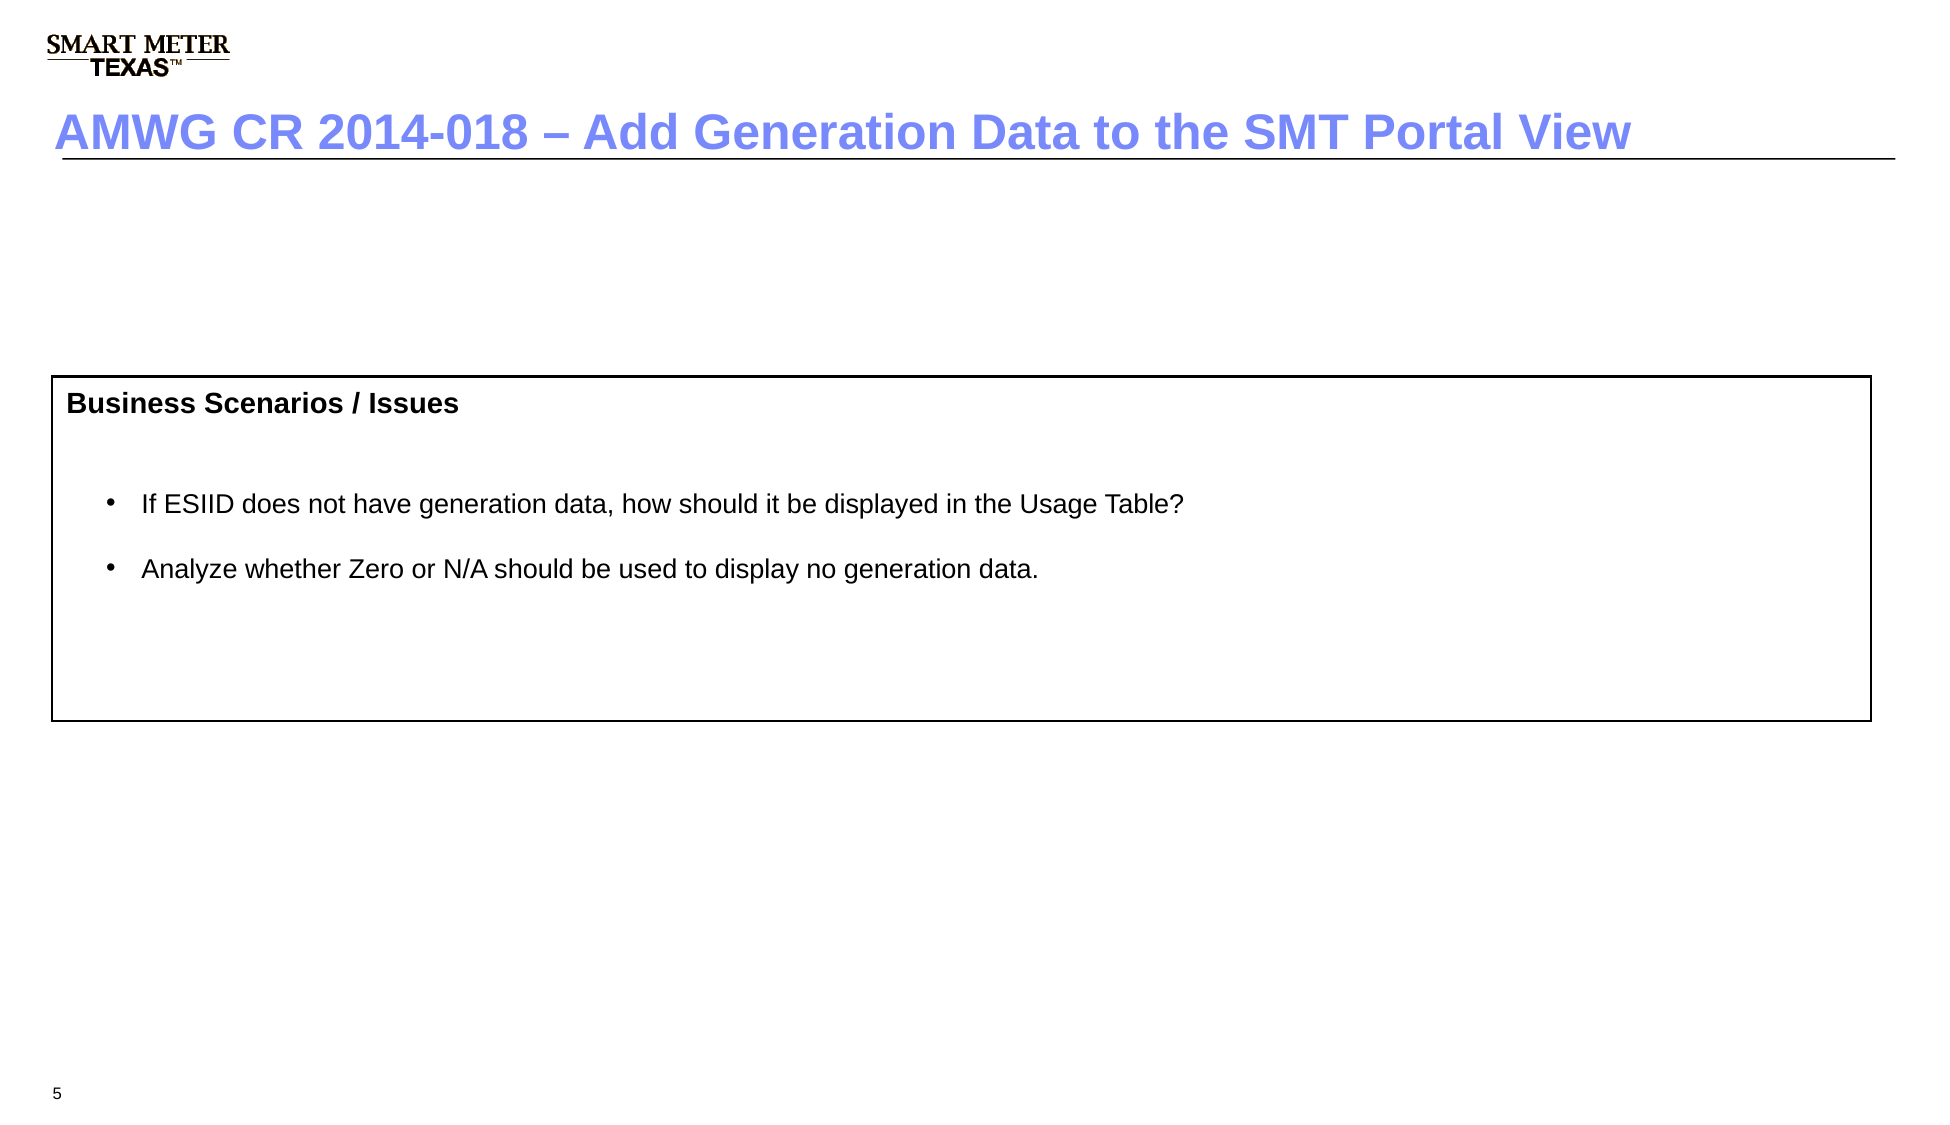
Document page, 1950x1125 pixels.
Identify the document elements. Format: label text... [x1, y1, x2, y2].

slide_number 5 [37, 1074, 116, 1106]
picture [33, 24, 238, 84]
title AMWG CR 2014-018 – Add Generation Data to the SMT Portal View [38, 111, 1892, 213]
text_box Business Scenarios / Issues If ESIID does not have generation data, how should it be displayed in the Usage Table? Analyze whether Zero or N/A should be used to display no generation data. [51, 376, 1871, 721]
